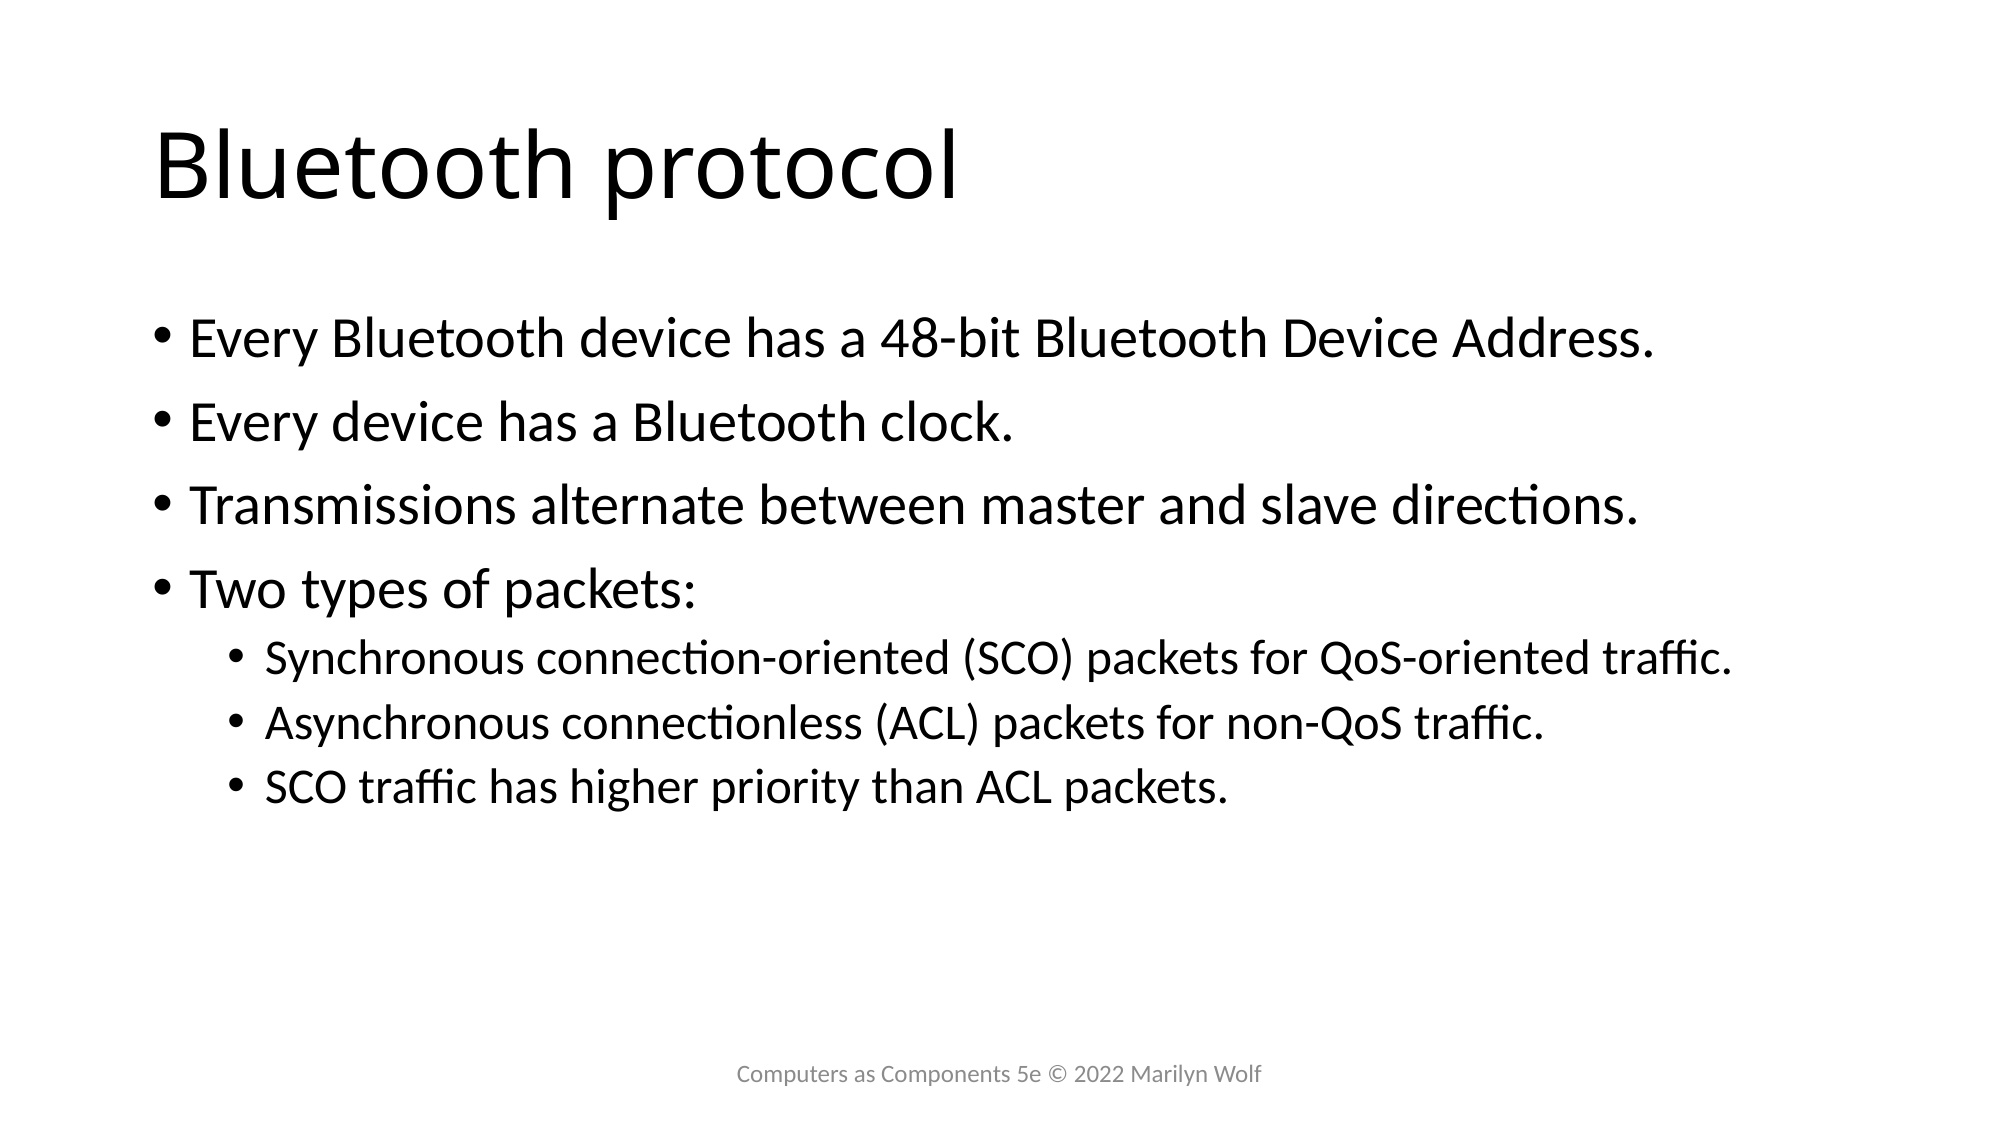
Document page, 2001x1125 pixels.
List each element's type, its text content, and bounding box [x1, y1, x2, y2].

title Bluetooth protocol [137, 59, 1863, 278]
footer Computers as Components 5e © 2022 Marilyn Wolf [662, 1042, 1338, 1103]
list Every Bluetooth device has a 48-bit Bluetooth Device Address. Every device has a Bluetooth clock. Transmissions alternate between master and slave directions. Two types of packets: Synchronous connection-oriented (SCO) packets for QoS-oriented traffic. Asynchronous connectionless (ACL) packets for non-QoS traffic. SCO traffic has higher priority than ACL packets. [137, 299, 1863, 1014]
